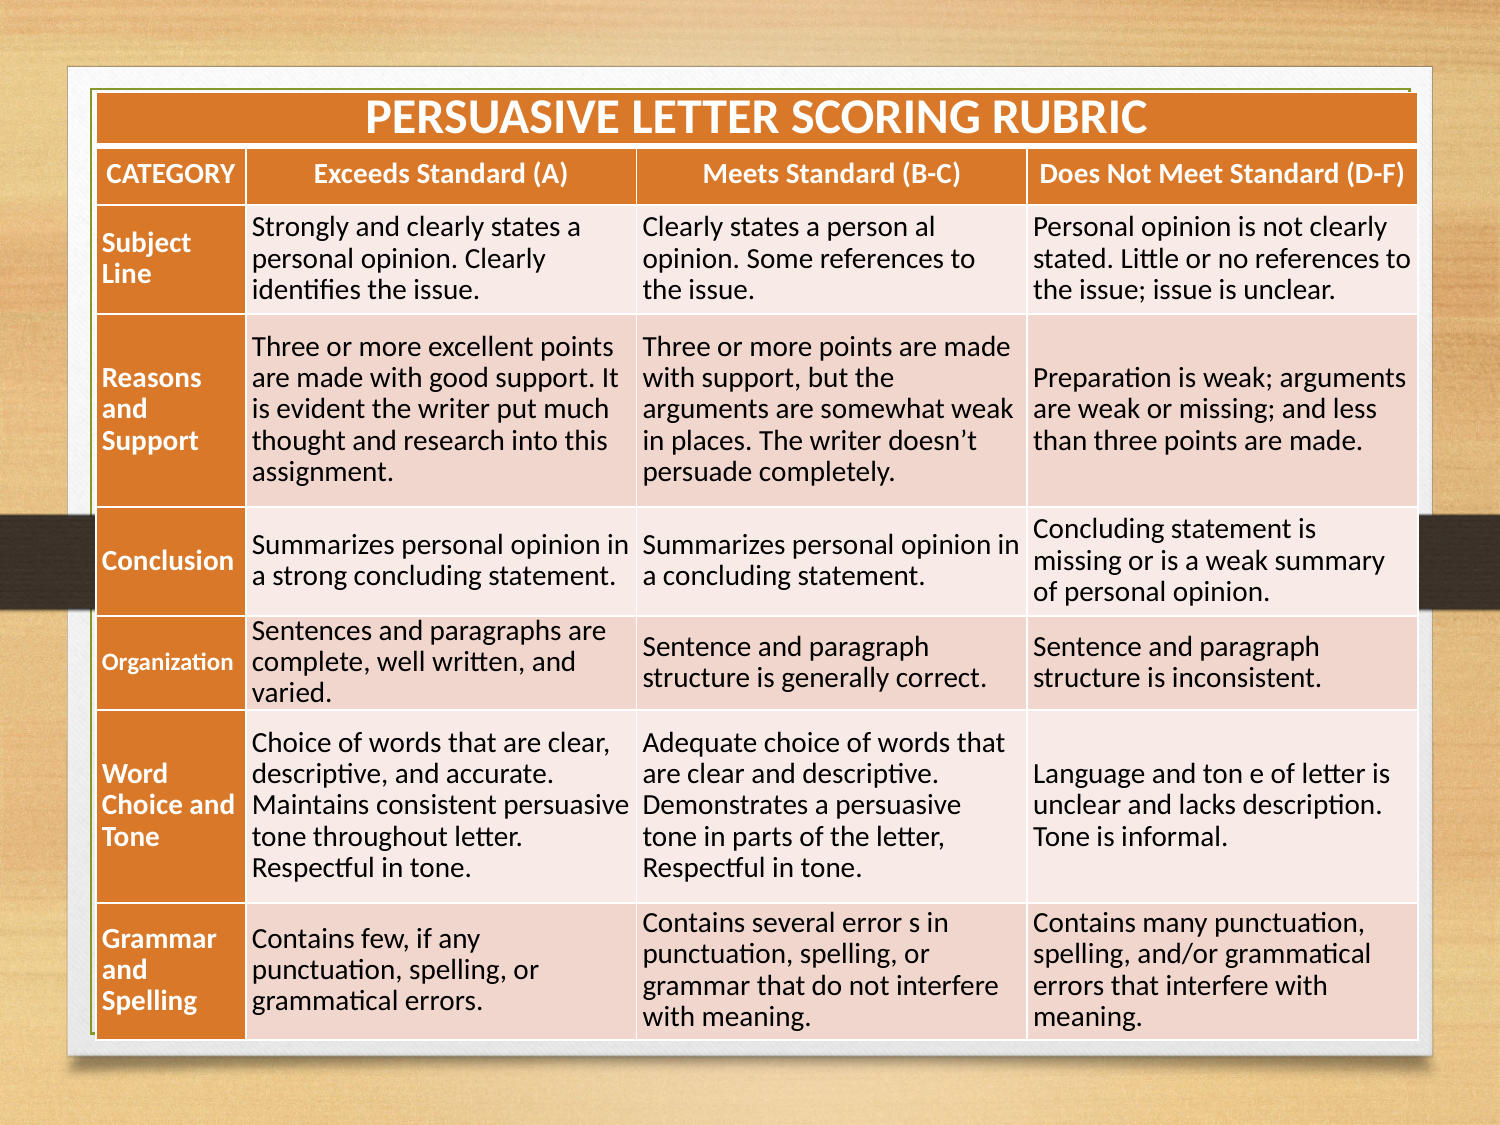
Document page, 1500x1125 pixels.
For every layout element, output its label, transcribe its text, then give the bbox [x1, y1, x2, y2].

table_cell Preparation is weak; arguments are weak or missing; and less than three points are made. [1028, 315, 1417, 506]
table_cell Sentence and paragraph structure is generally correct. [637, 617, 1026, 709]
table_cell Adequate choice of words that are clear and descriptive. Demonstrates a persuasive tone in parts of the letter, Respectful in tone. [637, 711, 1026, 902]
table_cell Word Choice and Tone [97, 711, 245, 902]
table_cell Conclusion [97, 508, 245, 615]
table_cell Contains several error s in punctuation, spelling, or grammar that do not interfere with meaning. [637, 904, 1026, 1039]
table_cell Language and ton e of letter is unclear and lacks description. Tone is informal. [1028, 711, 1417, 902]
table_cell Clearly states a person al opinion. Some references to the issue. [637, 206, 1026, 313]
table_cell Sentence and paragraph structure is inconsistent. [1028, 617, 1417, 709]
table_cell Sentences and paragraphs are complete, well written, and varied. [247, 617, 636, 709]
table_cell Meets Standard (B-C) [637, 149, 1026, 204]
table_cell Contains few, if any punctuation, spelling, or grammatical errors. [247, 904, 636, 1039]
table_cell Three or more points are made with support, but the arguments are somewhat weak in places. The writer doesn’t persuade completely. [637, 315, 1026, 506]
picture [0, 0, 1500, 1125]
table_cell Personal opinion is not clearly stated. Little or no references to the issue; issue is unclear. [1028, 206, 1417, 313]
table_cell Reasons and Support [97, 315, 245, 506]
table_header PERSUASIVE LETTER SCORING RUBRIC [97, 93, 1417, 143]
table_cell Concluding statement is missing or is a weak summary of personal opinion. [1028, 508, 1417, 615]
table_cell Three or more excellent points are made with good support. It is evident the writer put much thought and research into this assignment. [247, 315, 636, 506]
table_cell Grammar and Spelling [97, 904, 245, 1039]
table_cell Summarizes personal opinion in a strong concluding statement. [247, 508, 636, 615]
table_cell Contains many punctuation, spelling, and/or grammatical errors that interfere with meaning. [1028, 904, 1417, 1039]
table_cell Summarizes personal opinion in a concluding statement. [637, 508, 1026, 615]
table_cell Strongly and clearly states a personal opinion. Clearly identifies the issue. [247, 206, 636, 313]
table_cell Choice of words that are clear, descriptive, and accurate. Maintains consistent persuasive tone throughout letter. Respectful in tone. [247, 711, 636, 902]
table_cell Exceeds Standard (A) [247, 149, 636, 204]
table_cell Does Not Meet Standard (D-F) [1028, 149, 1417, 204]
table_cell CATEGORY [97, 149, 245, 204]
table_cell Organization [97, 617, 245, 709]
table_cell Subject Line [97, 206, 245, 313]
